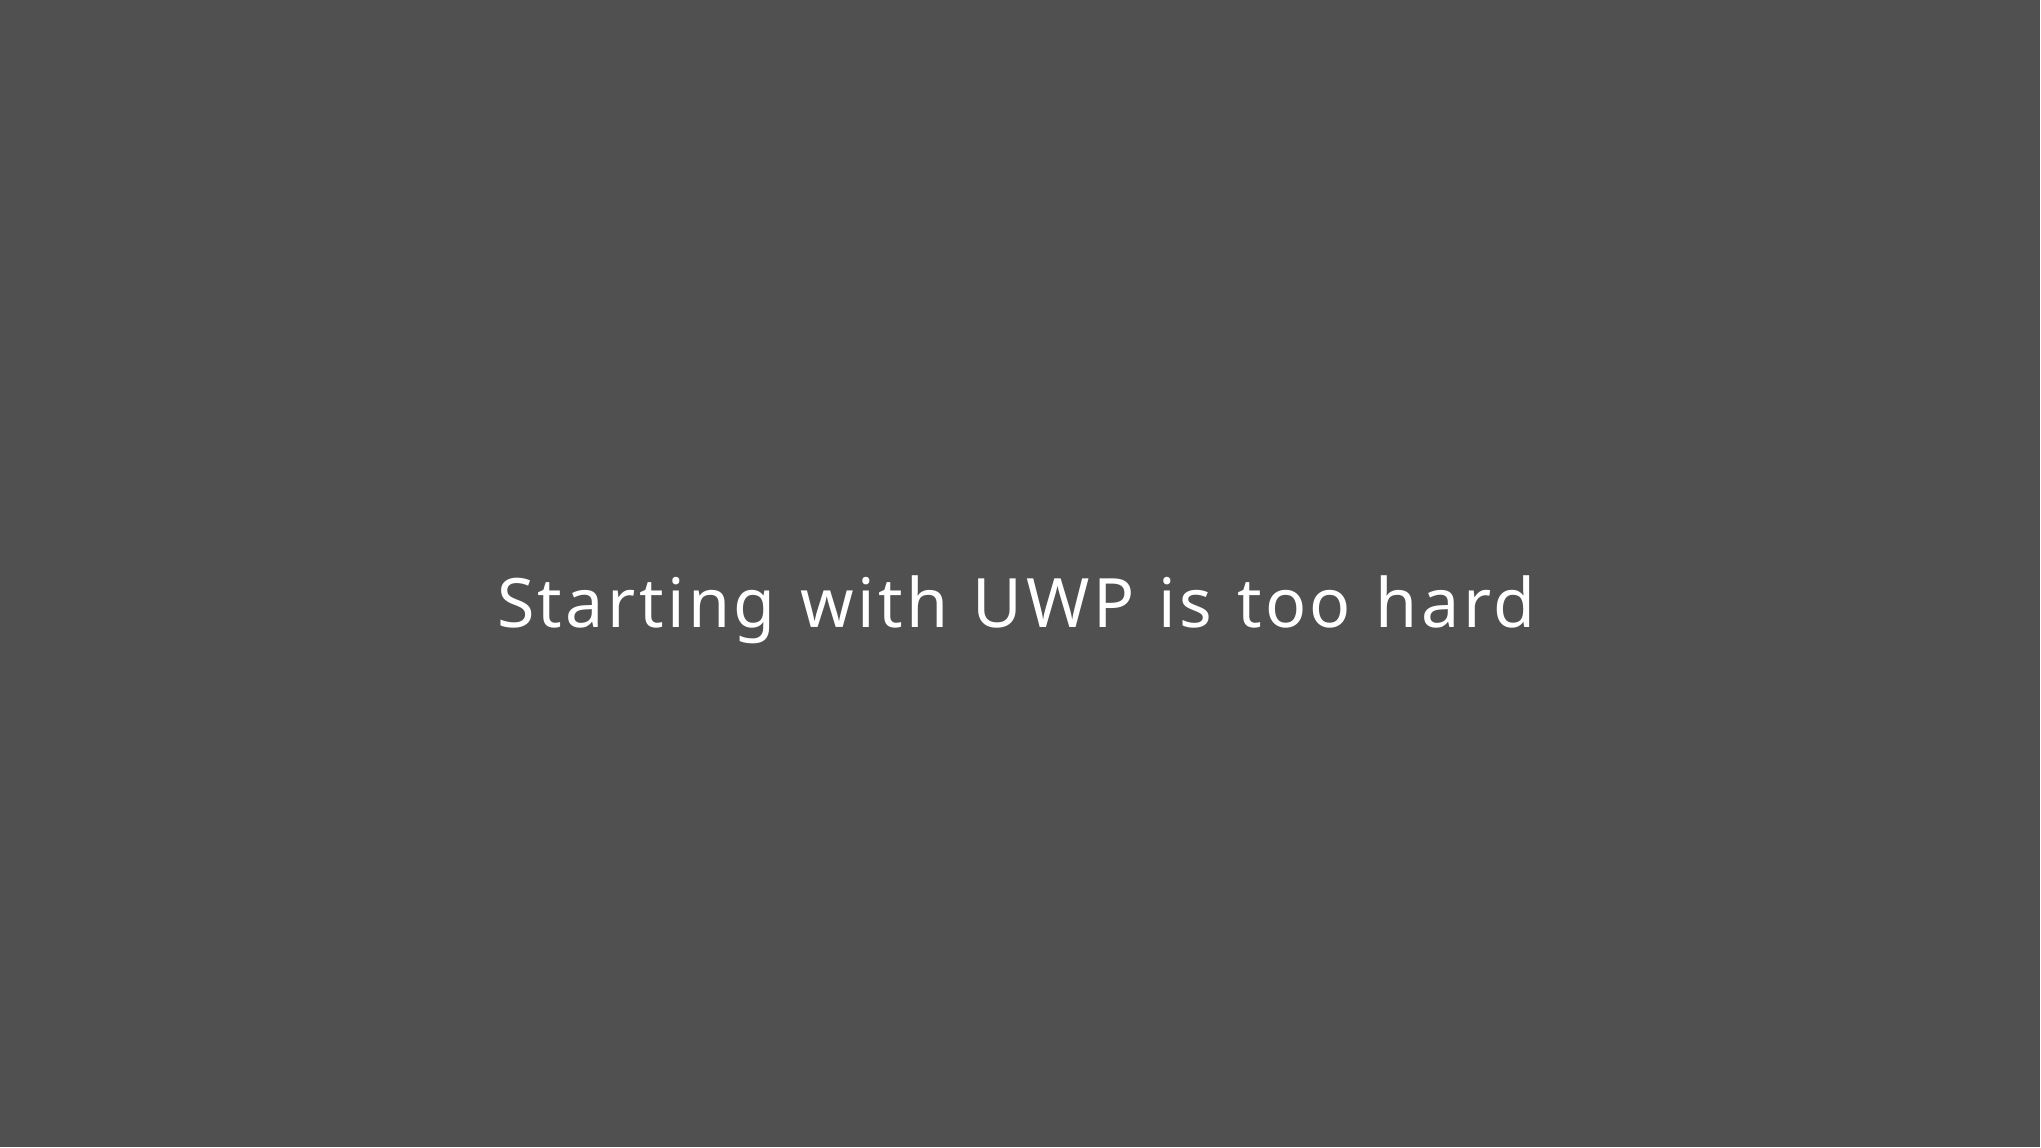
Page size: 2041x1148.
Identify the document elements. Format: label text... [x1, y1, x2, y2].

list Starting with UWP is too hard [255, 501, 1779, 659]
